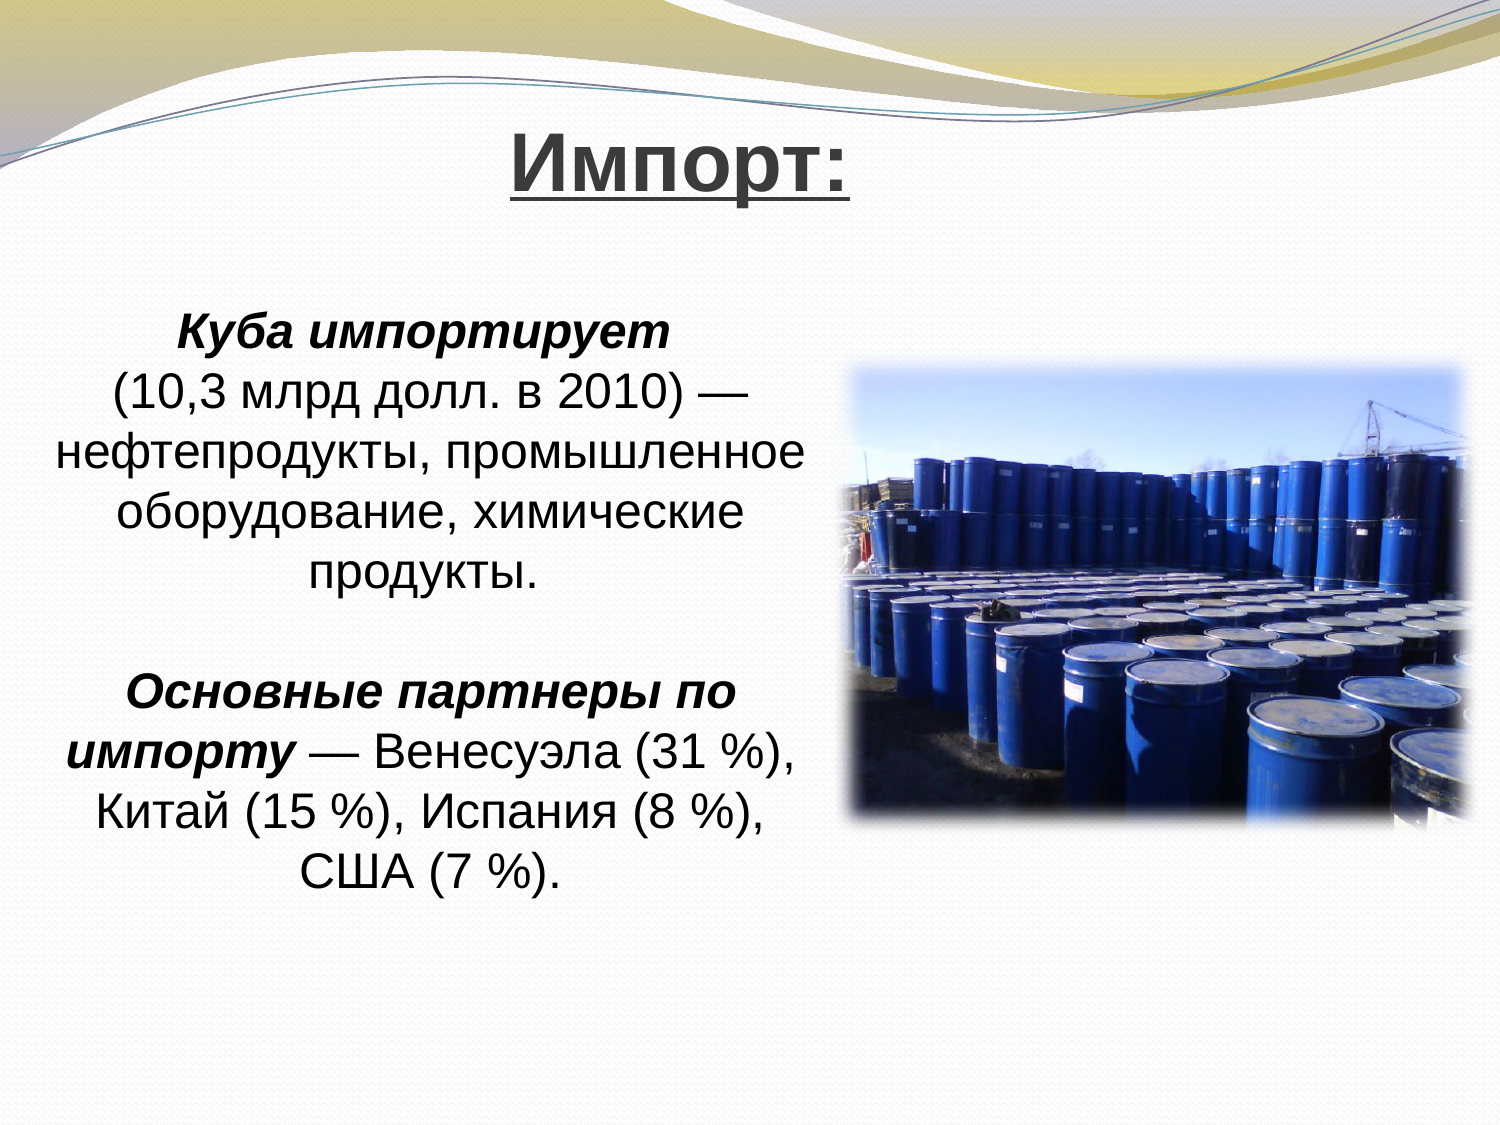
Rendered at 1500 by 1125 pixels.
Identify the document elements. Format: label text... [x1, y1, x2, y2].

title Импорт: [360, 30, 1000, 209]
list Куба импортирует (10,3 млрд долл. в 2010) — нефтепродукты, промышленное оборудование, химические продукты. Основные партнеры по импорту — Венесуэла (31 %), Китай (15 %), Испания (8 %), США (7 %). [29, 290, 833, 1047]
picture [832, 349, 1479, 835]
